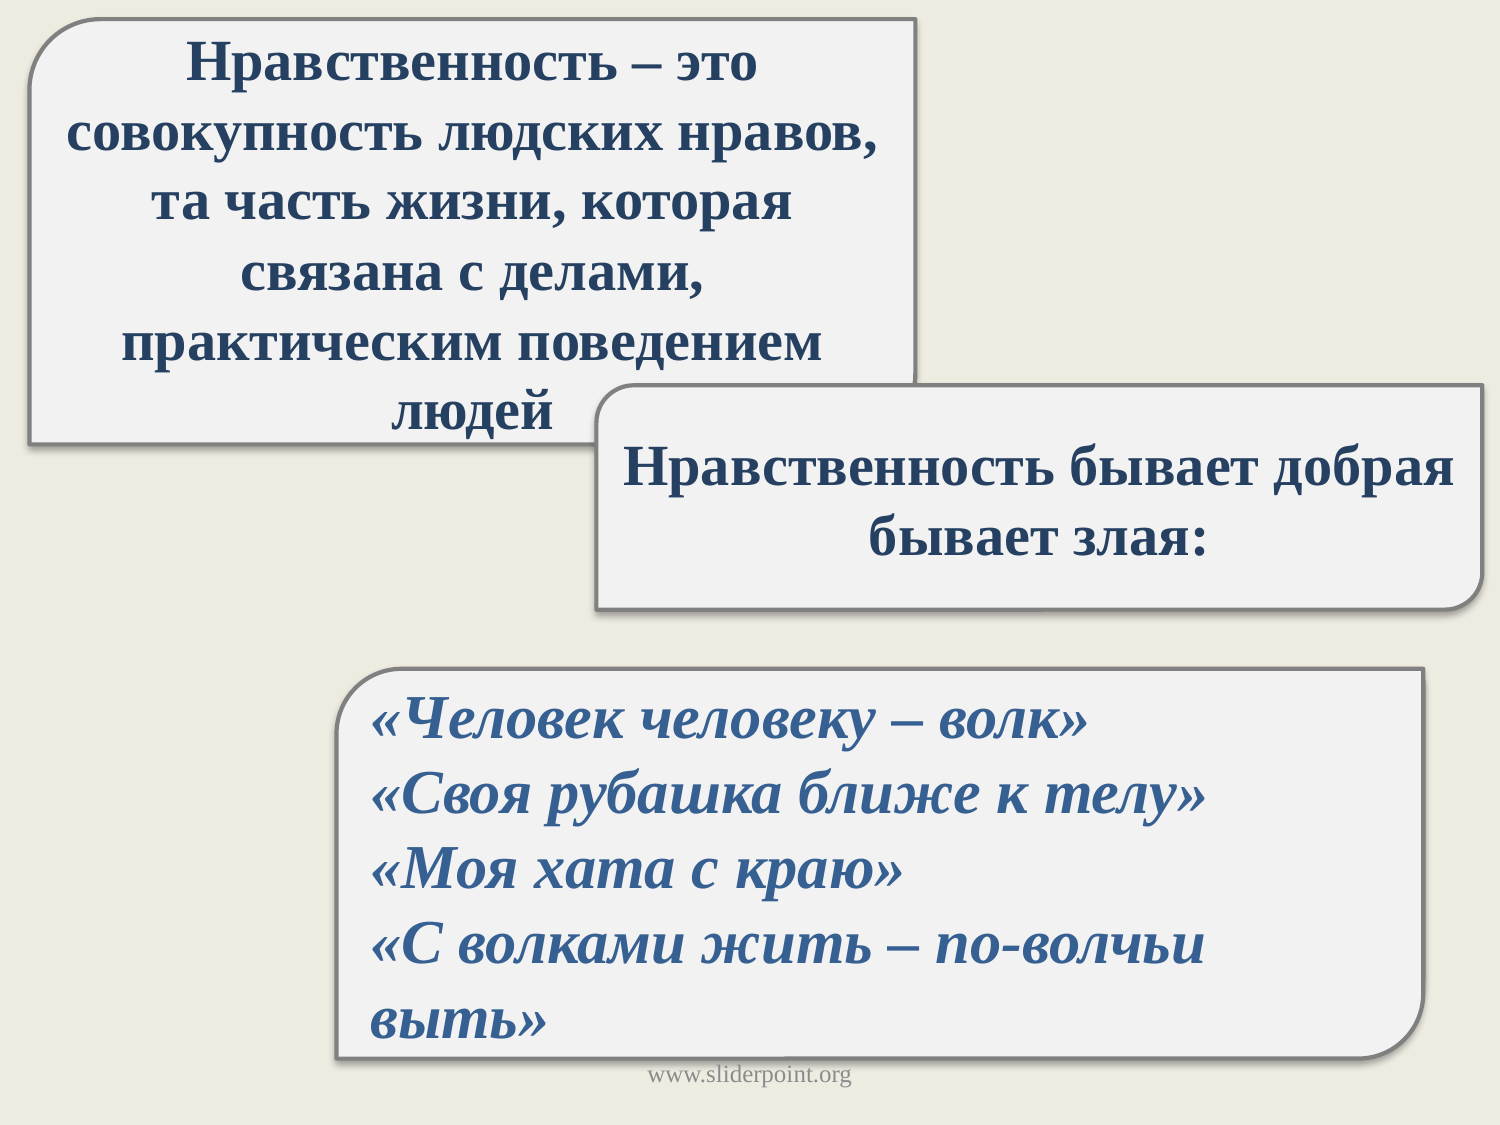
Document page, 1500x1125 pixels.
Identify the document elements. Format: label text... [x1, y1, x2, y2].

text_box Нравственность бывает добрая бывает злая: [594, 383, 1485, 612]
footer www.sliderpoint.org [512, 1042, 988, 1103]
text_box Нравственность – это совокупность людских нравов, та часть жизни, которая связана с делами, практическим поведением людей [27, 17, 918, 447]
text_box «Человек человеку – волк» «Своя рубашка ближе к телу» «Моя хата с краю» «С волками жить – по-волчьи выть» [334, 666, 1426, 1061]
